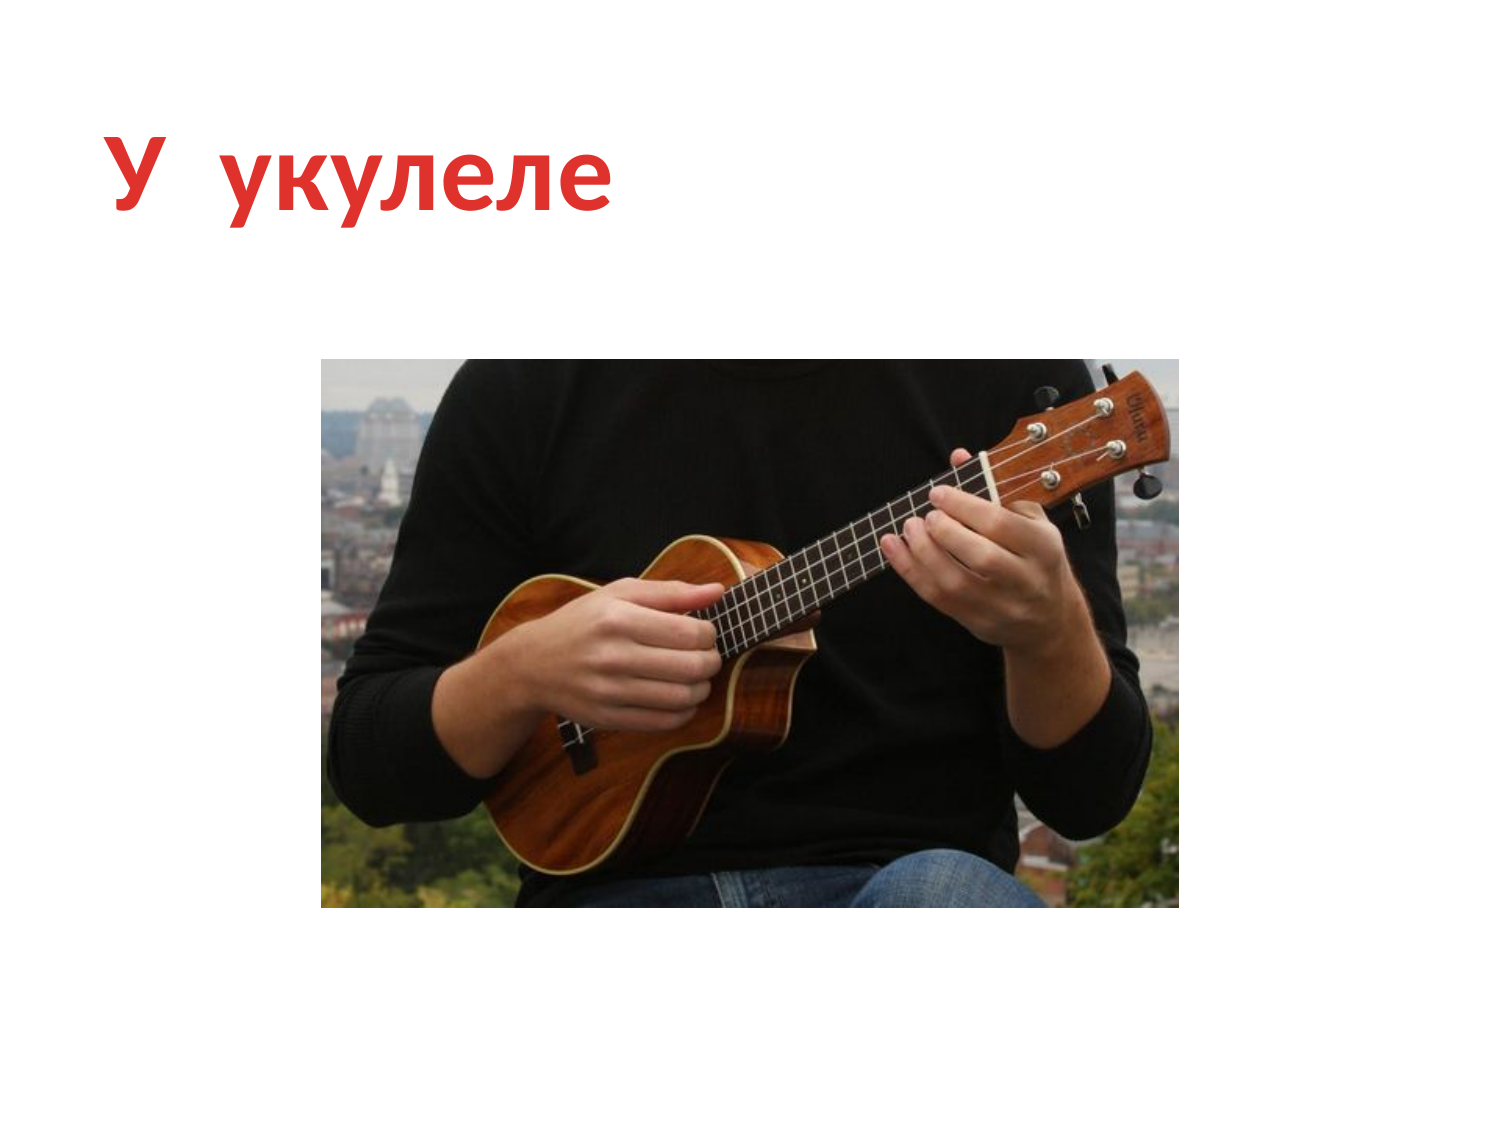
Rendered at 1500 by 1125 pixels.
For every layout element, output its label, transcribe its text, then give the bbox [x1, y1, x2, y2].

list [320, 359, 1180, 909]
text_box У укулеле [89, 89, 630, 240]
